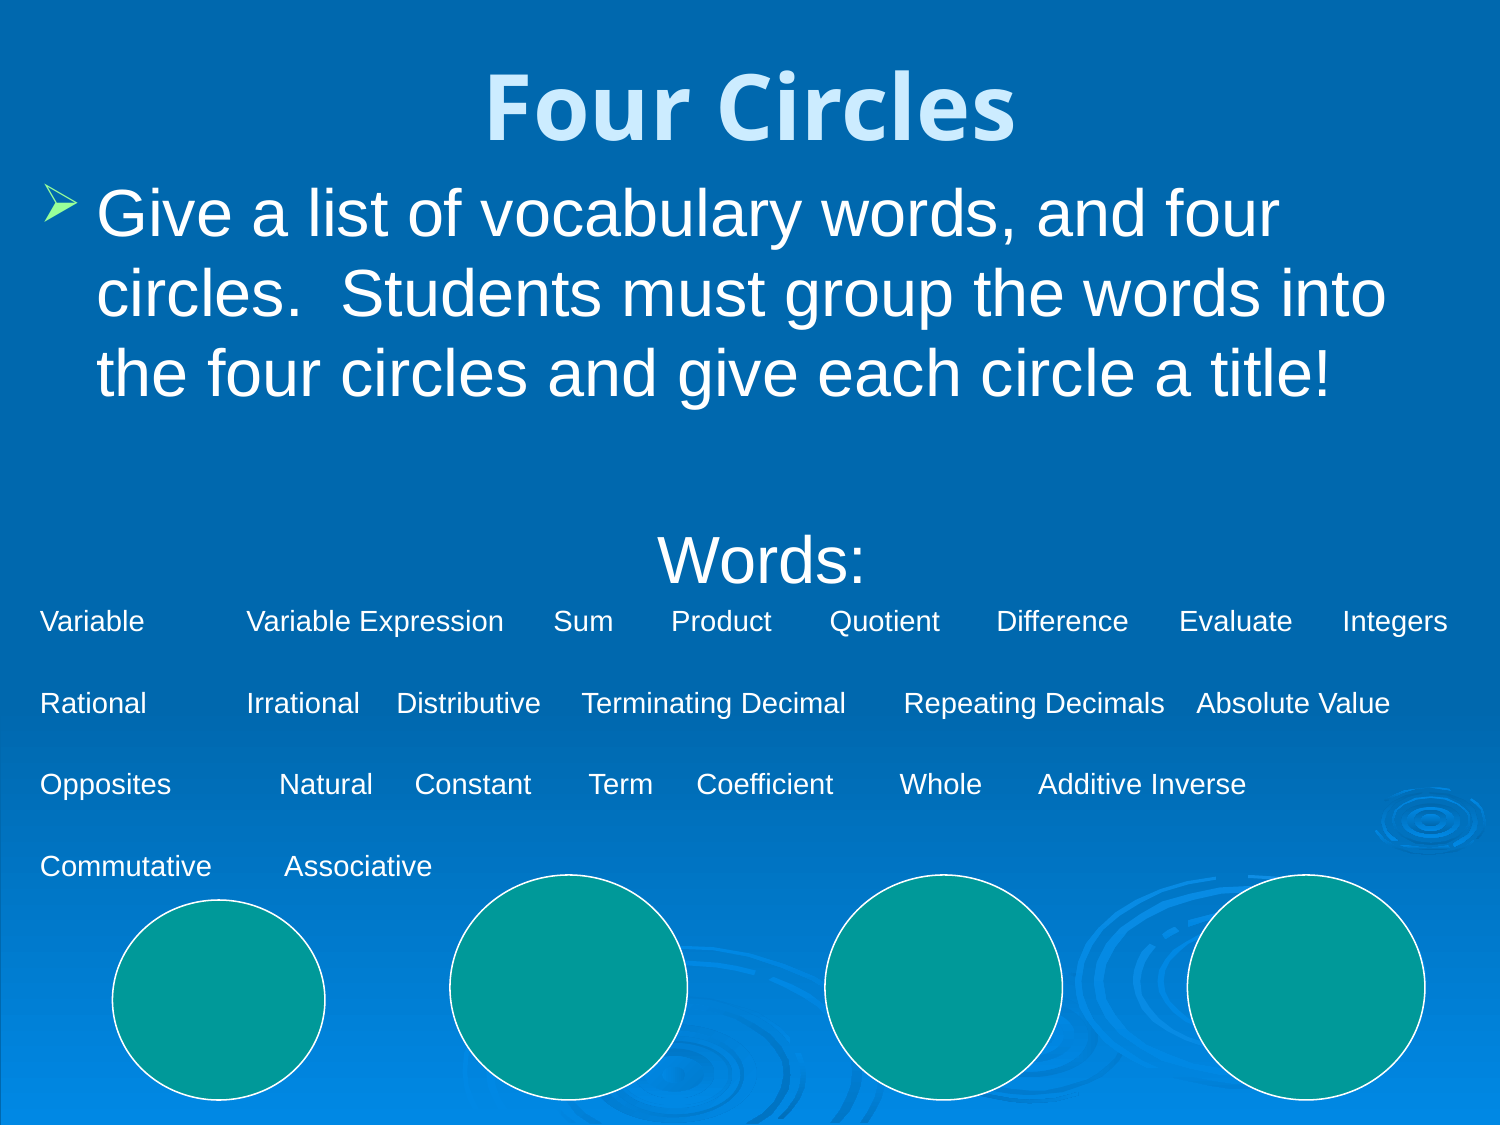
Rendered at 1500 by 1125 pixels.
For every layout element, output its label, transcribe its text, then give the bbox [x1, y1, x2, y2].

text_box [449, 874, 688, 1100]
list Give a list of vocabulary words, and four circles. Students must group the words into the four circles and give each circle a title! Words: Variable Variable Expression Sum Product Quotient Difference Evaluate Integers Rational Irrational Distributive Terminating Decimal Repeating Decimals Absolute Value Opposites Natural Constant Term Coefficient Whole Additive Inverse Commutative Associative [24, 162, 1500, 1088]
text_box [112, 900, 325, 1101]
text_box [824, 874, 1063, 1100]
title Four Circles [74, 45, 1426, 162]
text_box [1187, 874, 1425, 1100]
